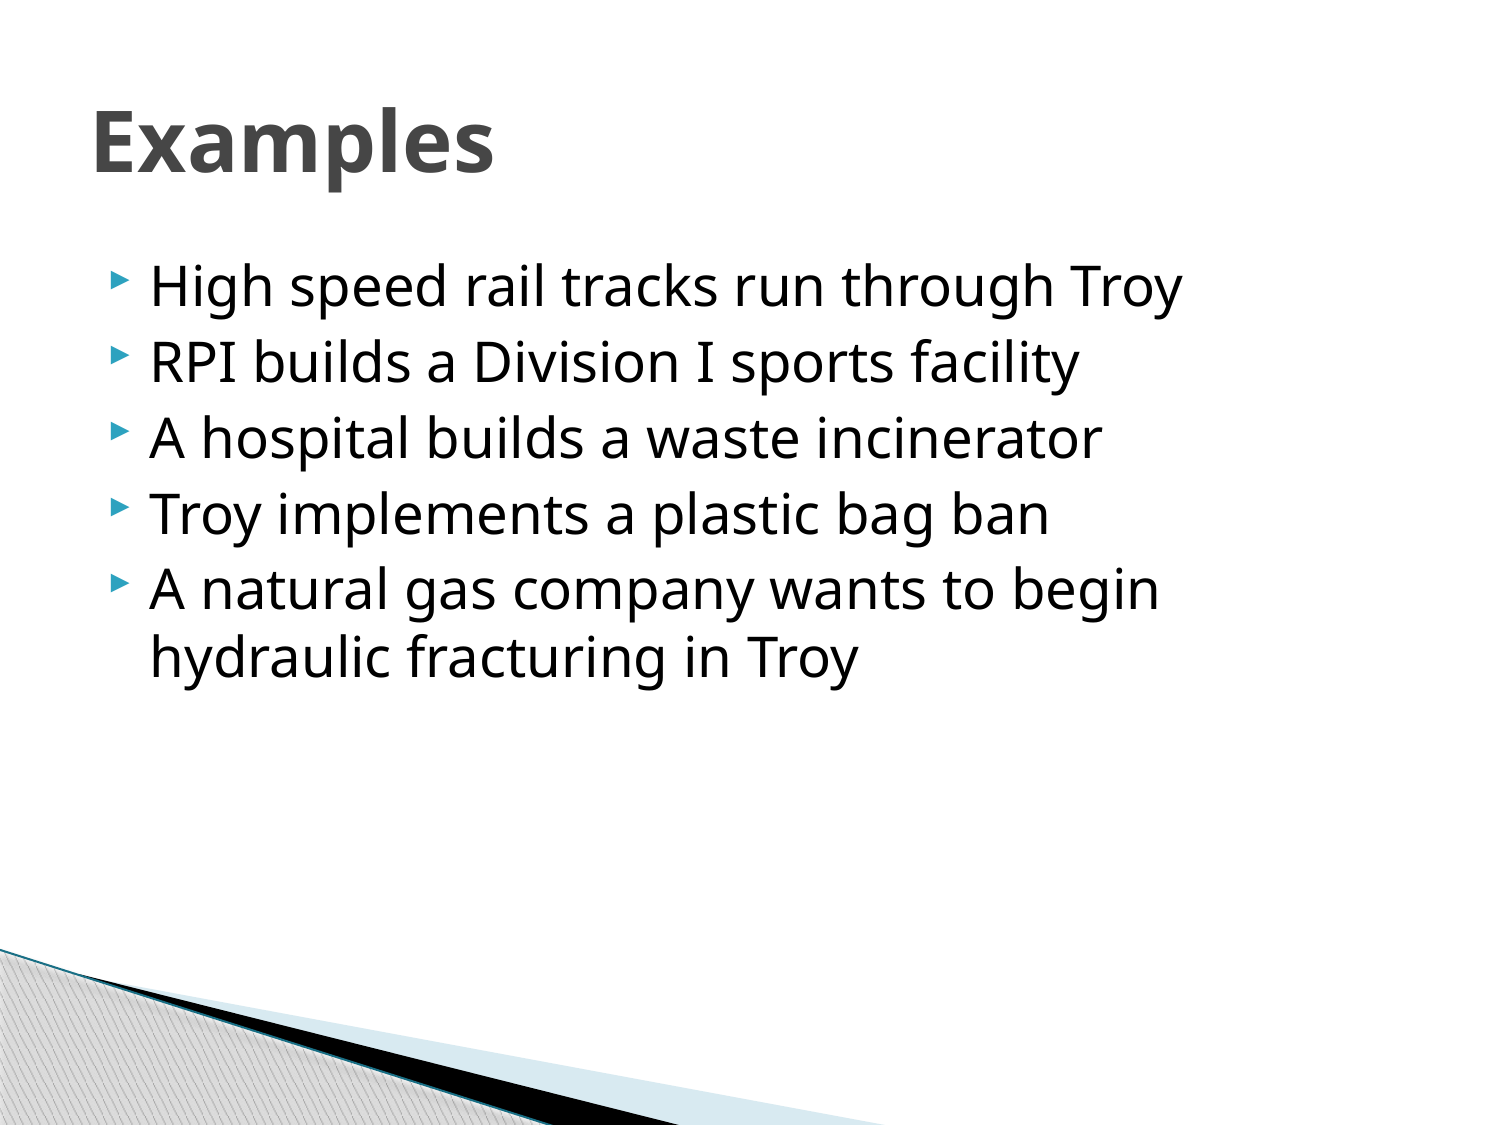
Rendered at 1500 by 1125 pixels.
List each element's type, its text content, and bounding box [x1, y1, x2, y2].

title Examples [75, 45, 1425, 233]
list High speed rail tracks run through Troy RPI builds a Division I sports facility A hospital builds a waste incinerator Troy implements a plastic bag ban A natural gas company wants to begin hydraulic fracturing in Troy [75, 243, 1425, 986]
